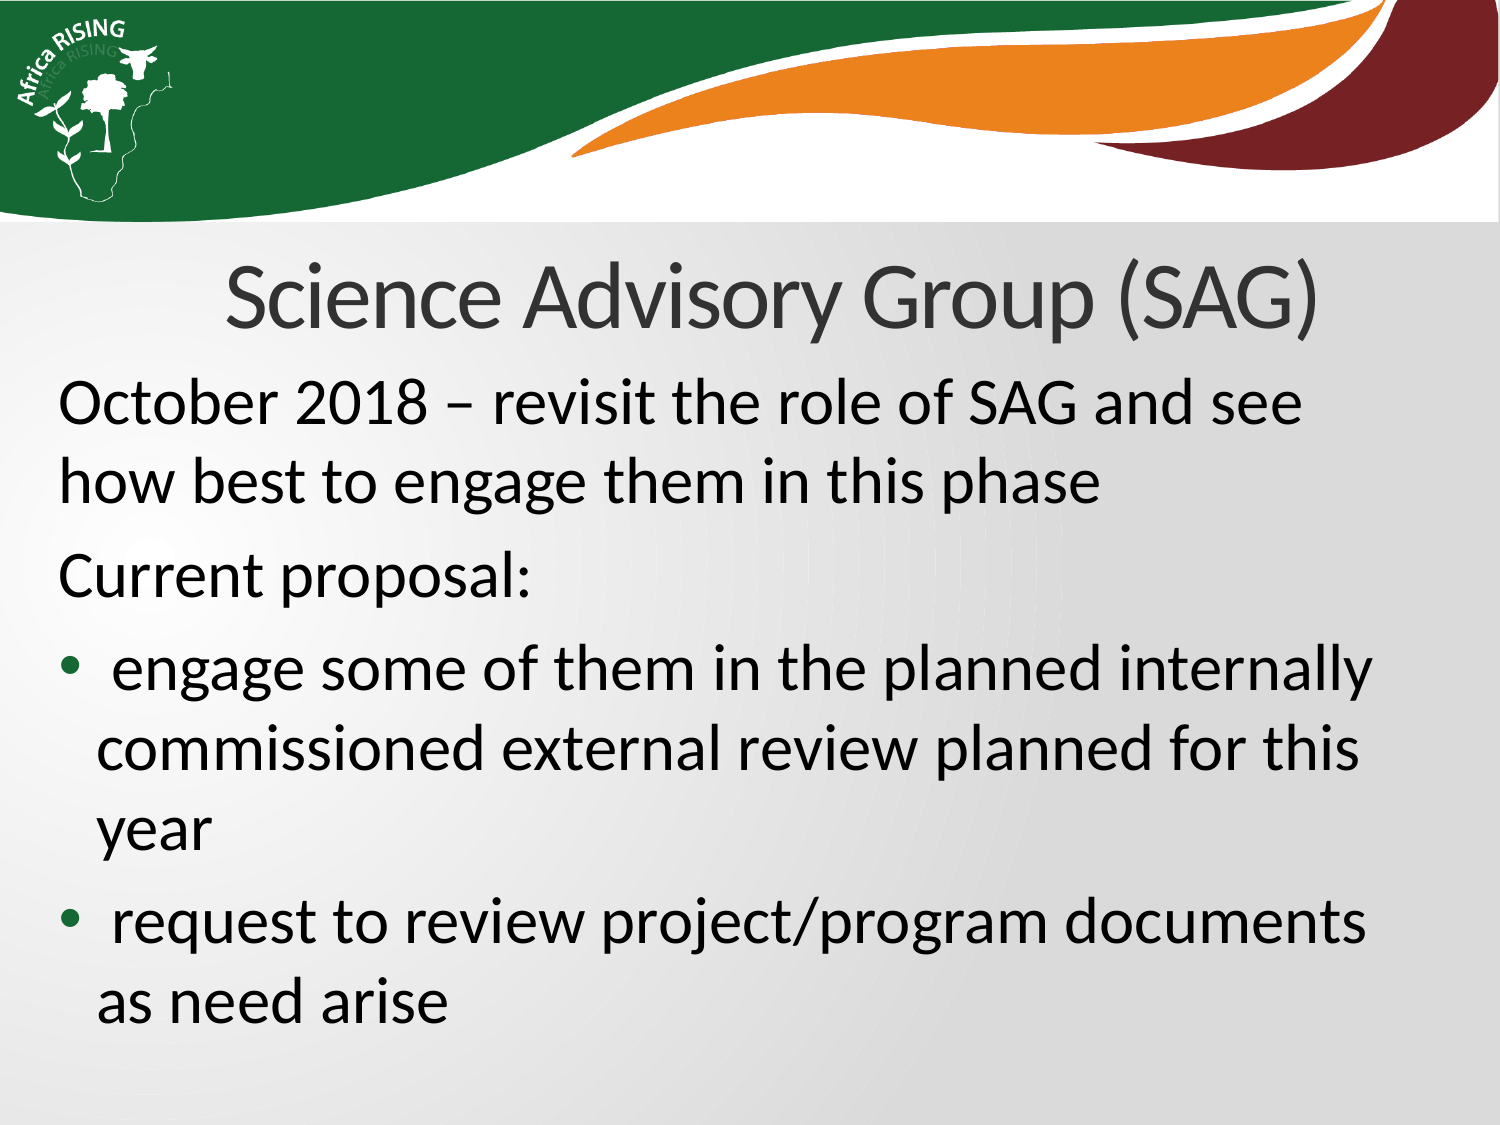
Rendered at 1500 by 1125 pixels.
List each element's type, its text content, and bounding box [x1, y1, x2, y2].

picture [0, 0, 1499, 222]
title Science Advisory Group (SAG) [75, 224, 1450, 350]
list October 2018 – revisit the role of SAG and see how best to engage them in this phase Current proposal: engage some of them in the planned internally commissioned external review planned for this year request to review project/program documents as need arise [24, 350, 1438, 1125]
